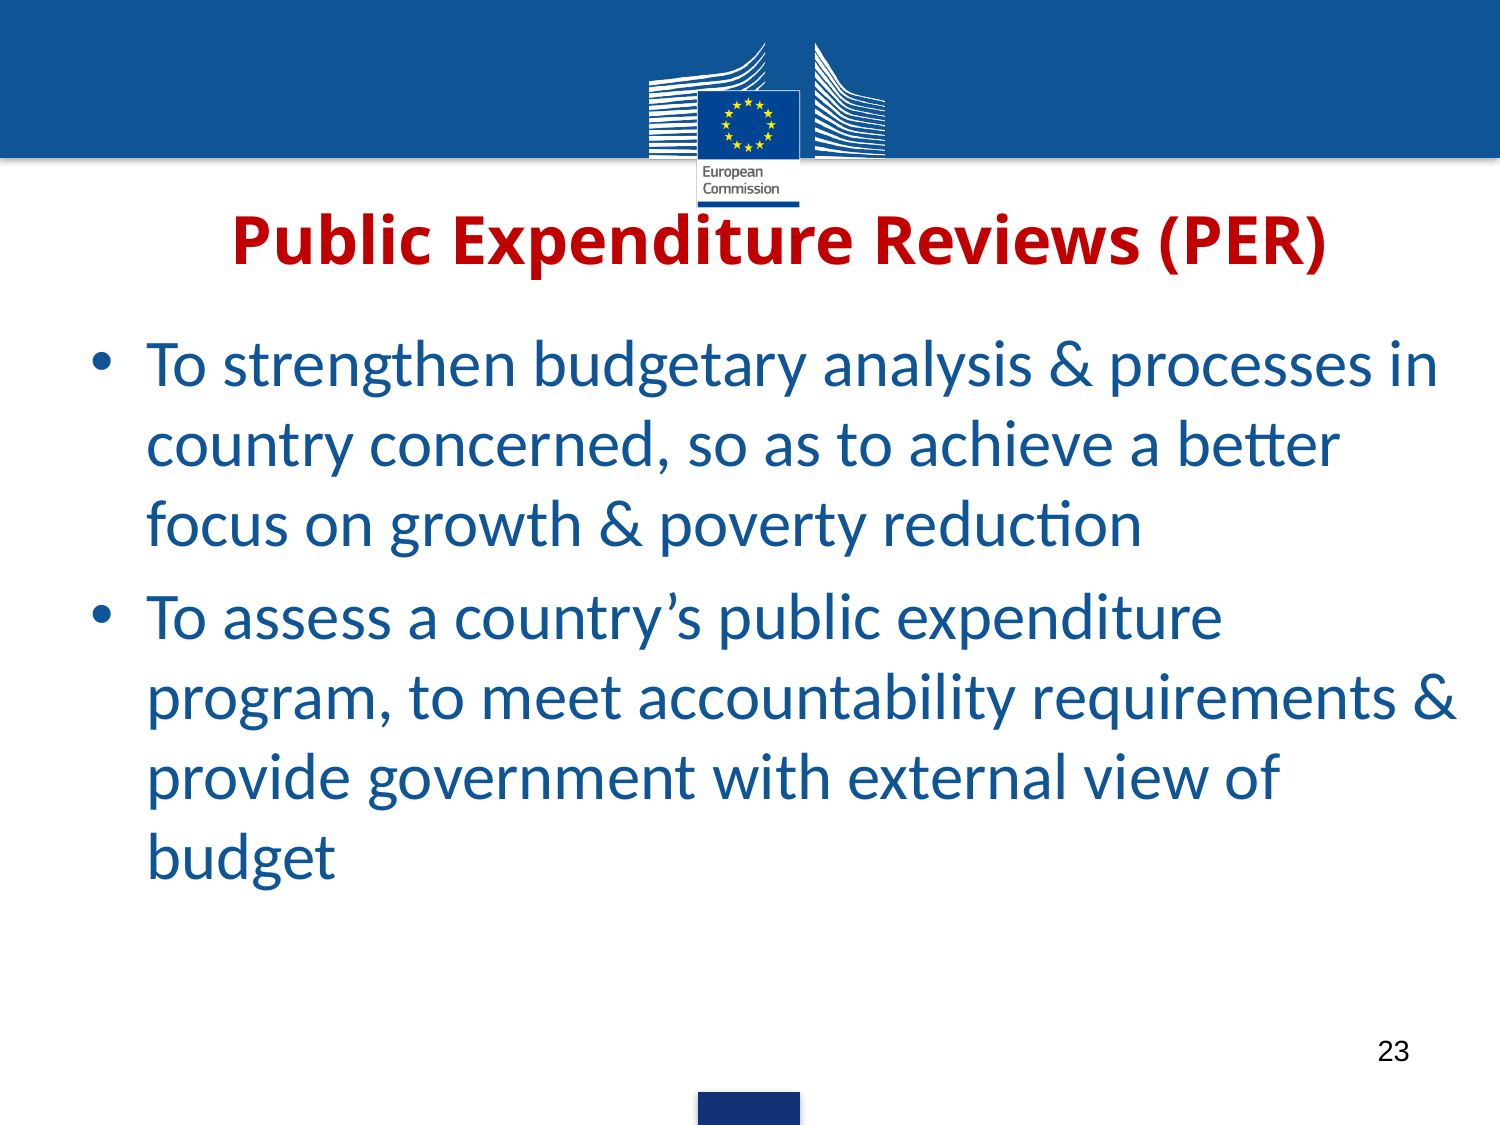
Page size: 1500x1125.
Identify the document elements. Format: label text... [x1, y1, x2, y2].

list To strengthen budgetary analysis & processes in country concerned, so as to achieve a better focus on growth & poverty reduction To assess a country’s public expenditure program, to meet accountability requirements & provide government with external view of budget [75, 312, 1475, 975]
slide_number 23 [1074, 1024, 1426, 1103]
title Public Expenditure Reviews (PER) [0, 162, 1500, 313]
picture [649, 42, 885, 162]
